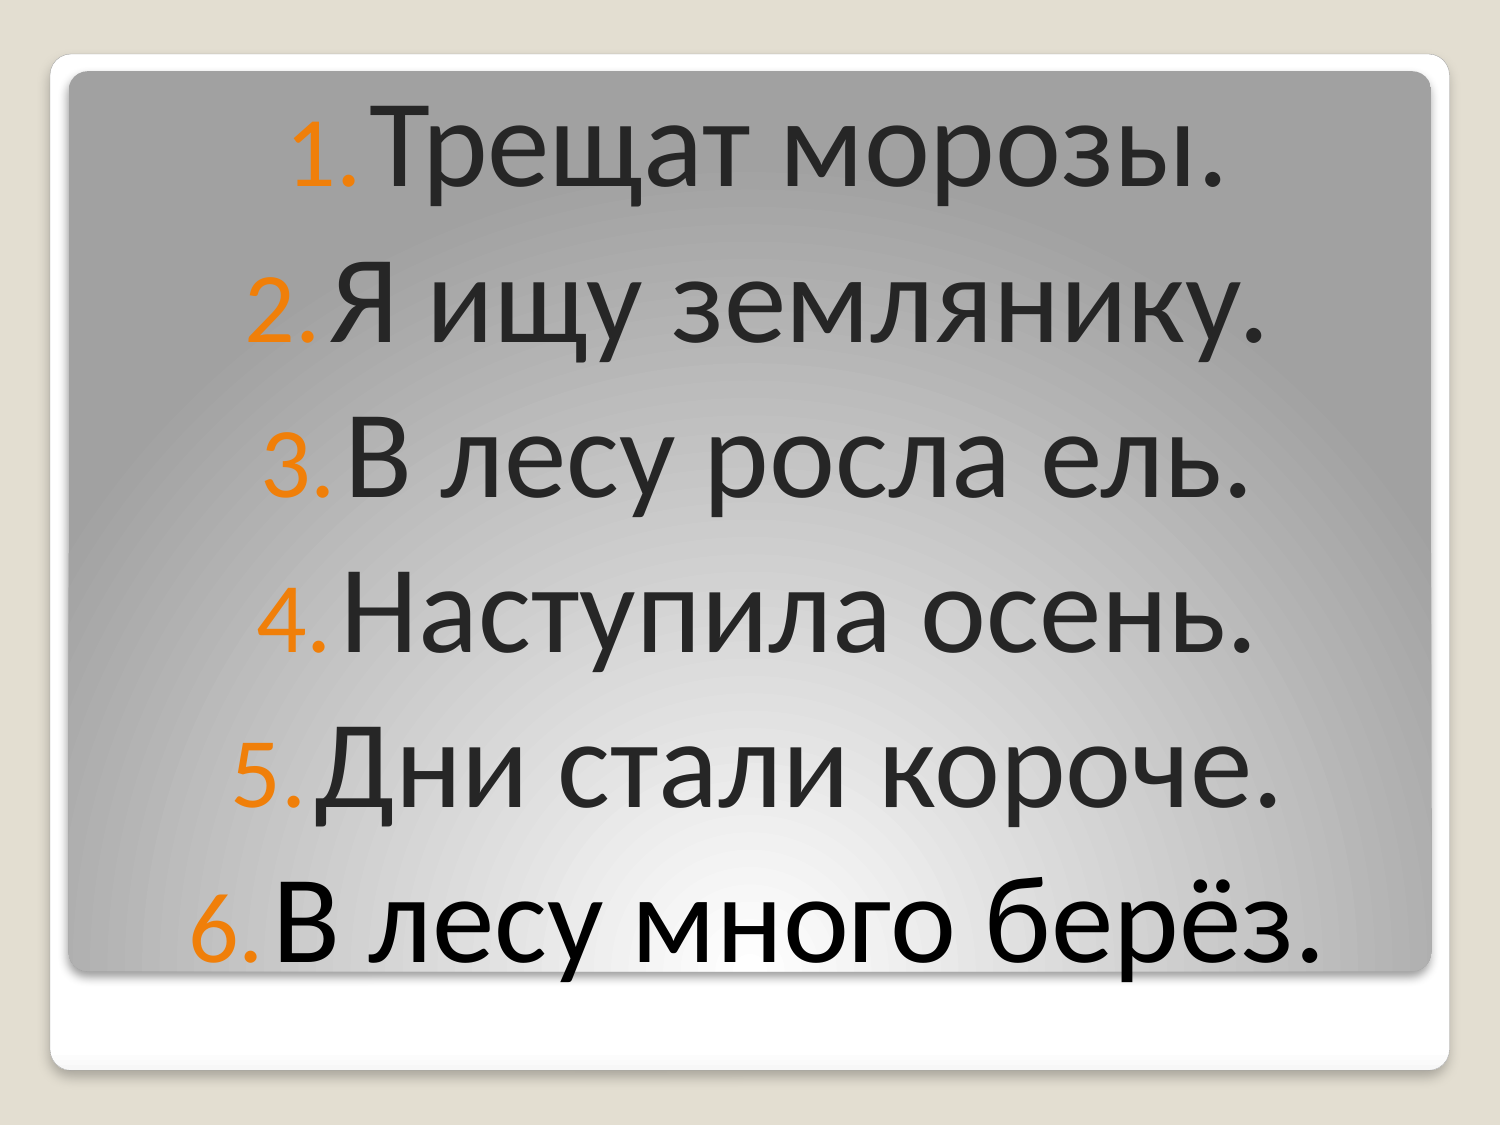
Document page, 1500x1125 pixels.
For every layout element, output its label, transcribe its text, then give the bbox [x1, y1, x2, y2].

list Трещат морозы. Я ищу землянику. В лесу росла ель. Наступила осень. Дни стали короче. В лесу много берёз. [75, 46, 1425, 1005]
